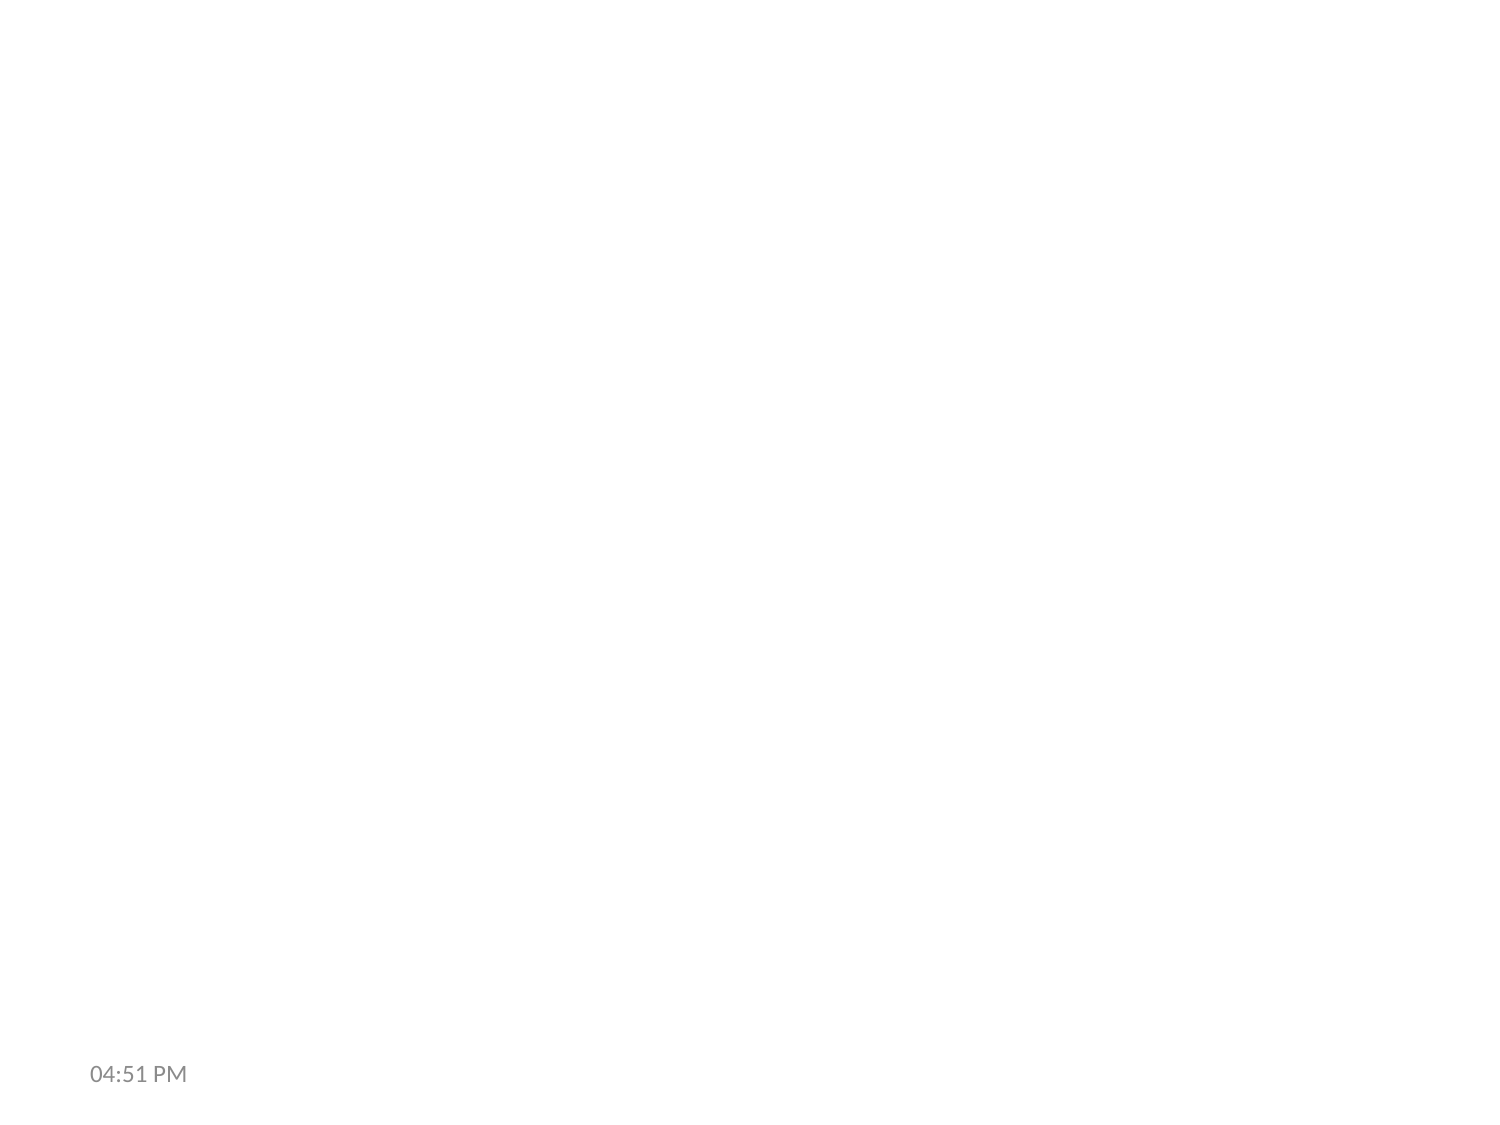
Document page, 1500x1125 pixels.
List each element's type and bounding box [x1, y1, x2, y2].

slide_number [75, 1042, 425, 1103]
